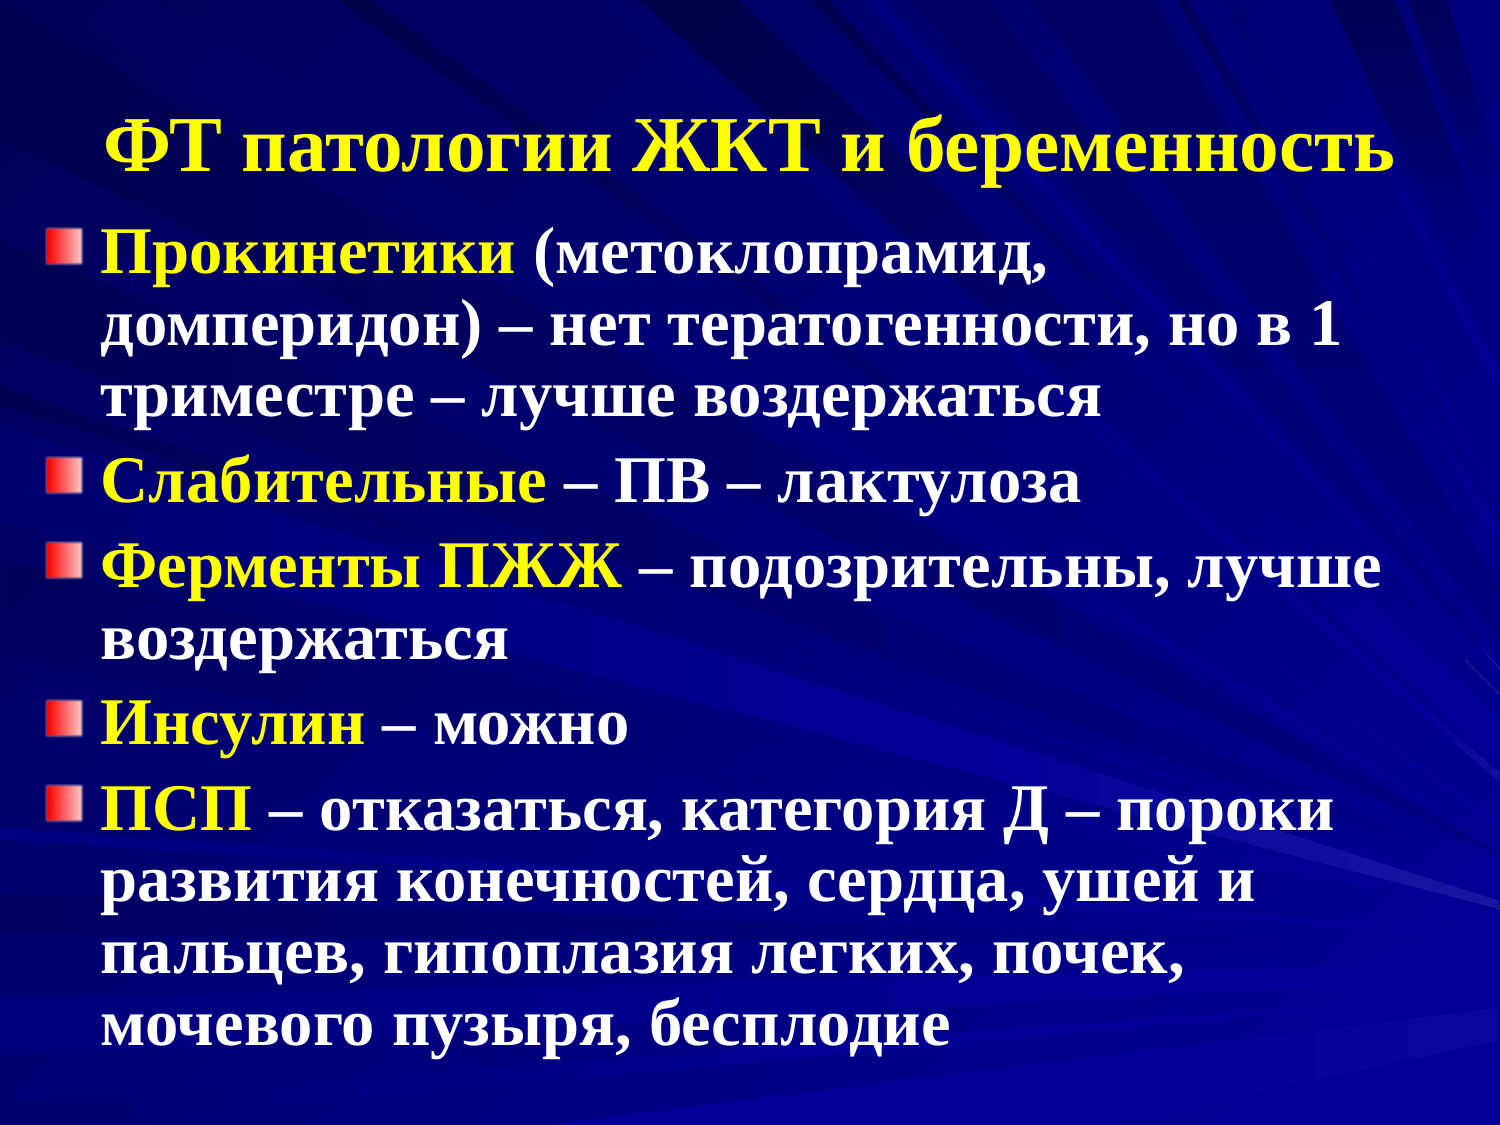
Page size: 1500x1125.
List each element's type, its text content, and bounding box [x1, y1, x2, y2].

list Прокинетики (метоклопрамид, домперидон) – нет тератогенности, но в 1 триместре – лучше воздержаться Слабительные – ПВ – лактулоза Ферменты ПЖЖ – подозрительны, лучше воздержаться Инсулин – можно ПСП – отказаться, категория Д – пороки развития конечностей, сердца, ушей и пальцев, гипоплазия легких, почек, мочевого пузыря, бесплодие [29, 207, 1460, 1083]
picture [44, 455, 87, 498]
title ФТ патологии ЖКТ и беременность [74, 45, 1426, 207]
picture [44, 698, 87, 741]
picture [44, 783, 87, 826]
picture [44, 540, 87, 583]
picture [44, 226, 87, 269]
